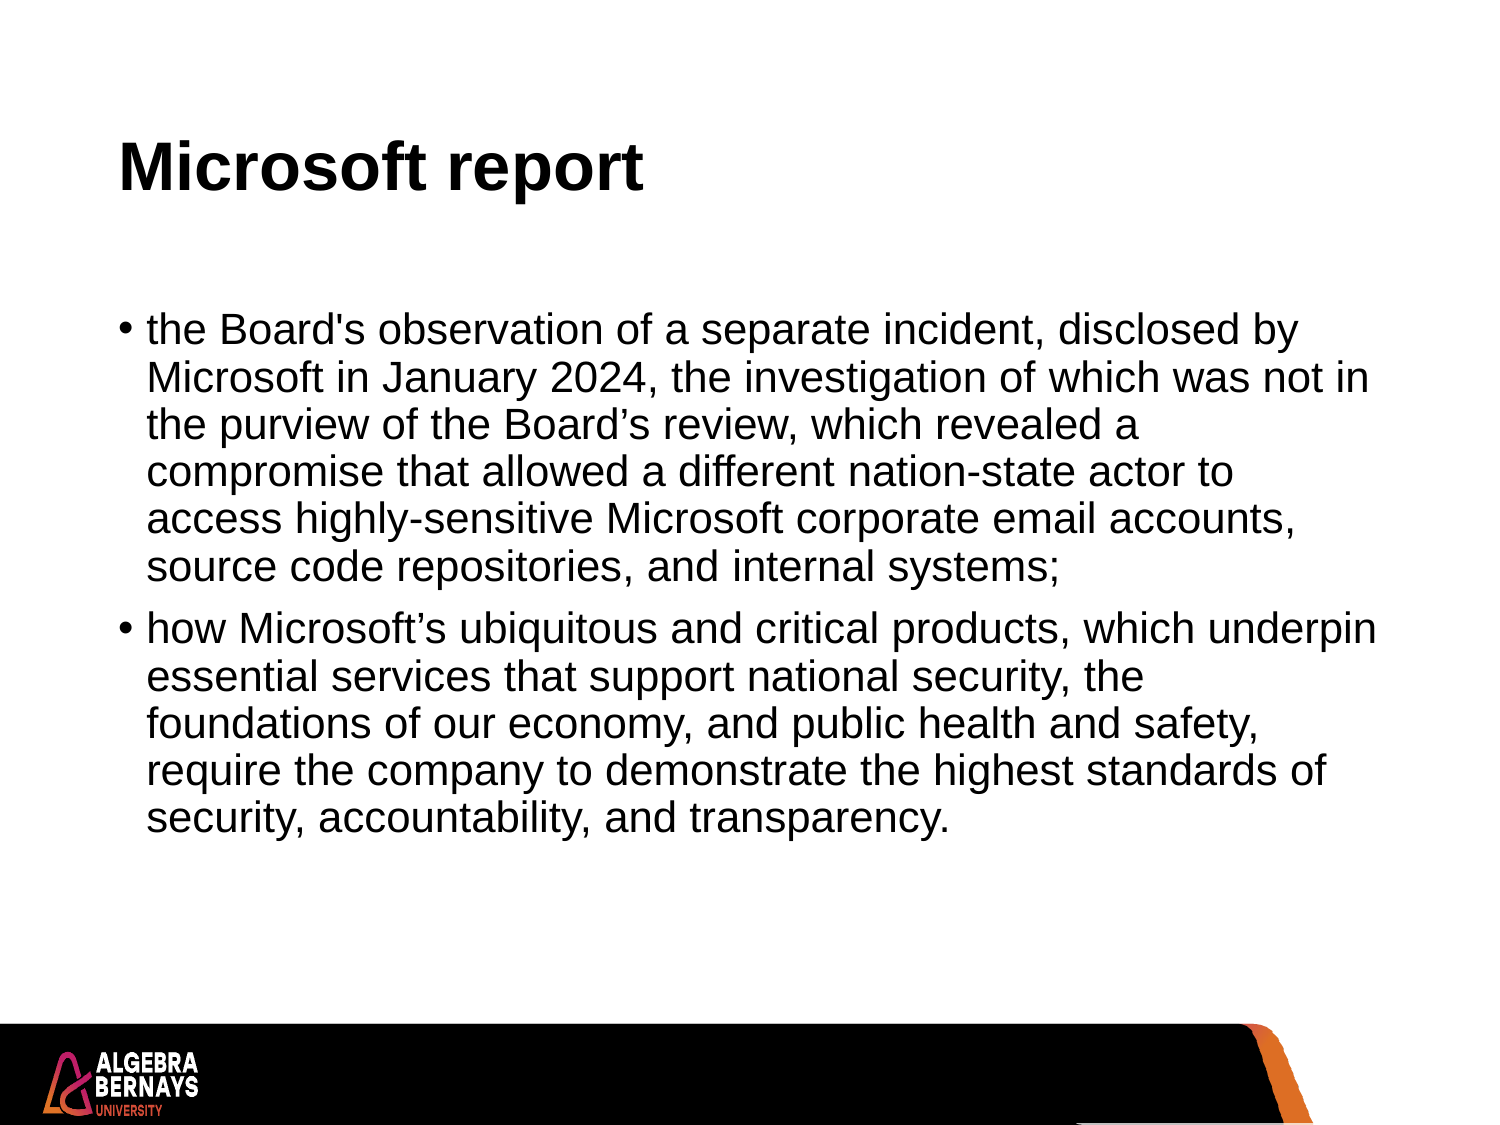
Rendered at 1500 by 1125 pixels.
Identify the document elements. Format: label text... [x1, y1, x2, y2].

title Microsoft report [103, 59, 1397, 278]
picture [0, 1023, 1468, 1125]
list the Board's observation of a separate incident, disclosed by Microsoft in January 2024, the investigation of which was not in the purview of the Board’s review, which revealed a compromise that allowed a different nation-state actor to access highly-sensitive Microsoft corporate email accounts, source code repositories, and internal systems; how Microsoft’s ubiquitous and critical products, which underpin essential services that support national security, the foundations of our economy, and public health and safety, require the company to demonstrate the highest standards of security, accountability, and transparency. [103, 299, 1397, 1014]
